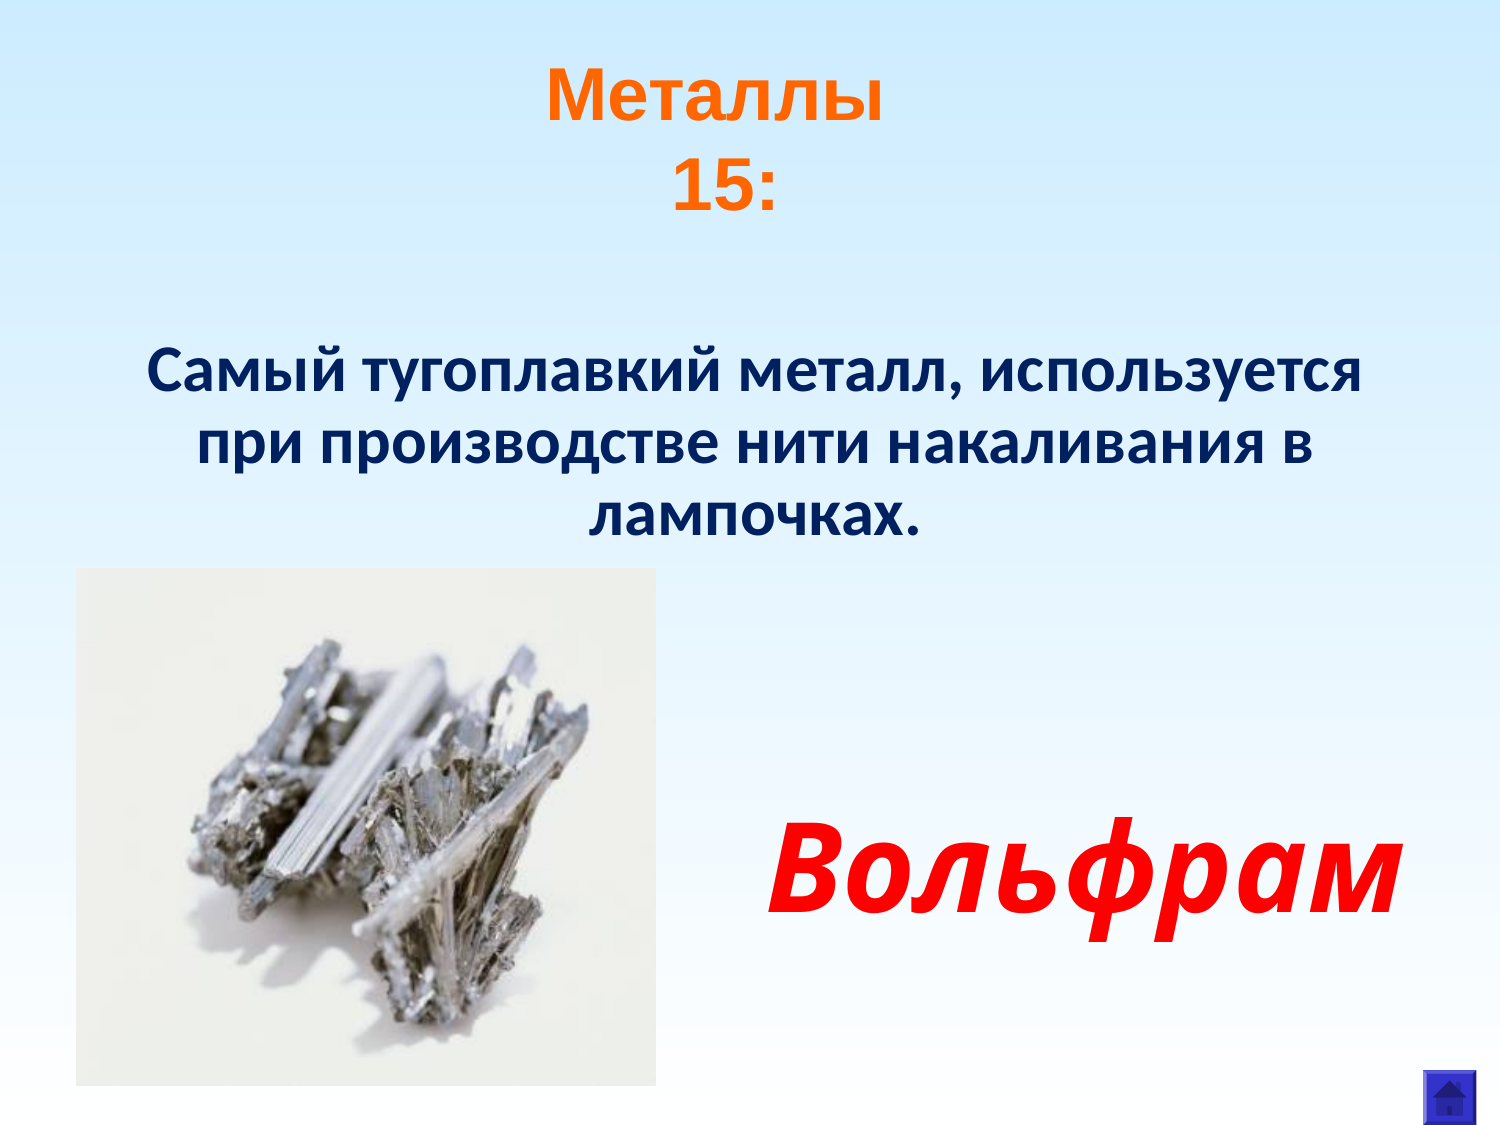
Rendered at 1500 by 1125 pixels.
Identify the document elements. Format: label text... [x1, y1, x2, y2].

text_box Вольфрам [694, 679, 1475, 946]
title Металлы 15: [53, 14, 1399, 180]
text_box [1423, 1070, 1477, 1125]
list Самый тугоплавкий металл, используется при производстве нити накаливания в лампочках. [80, 326, 1431, 575]
picture [76, 568, 656, 1086]
